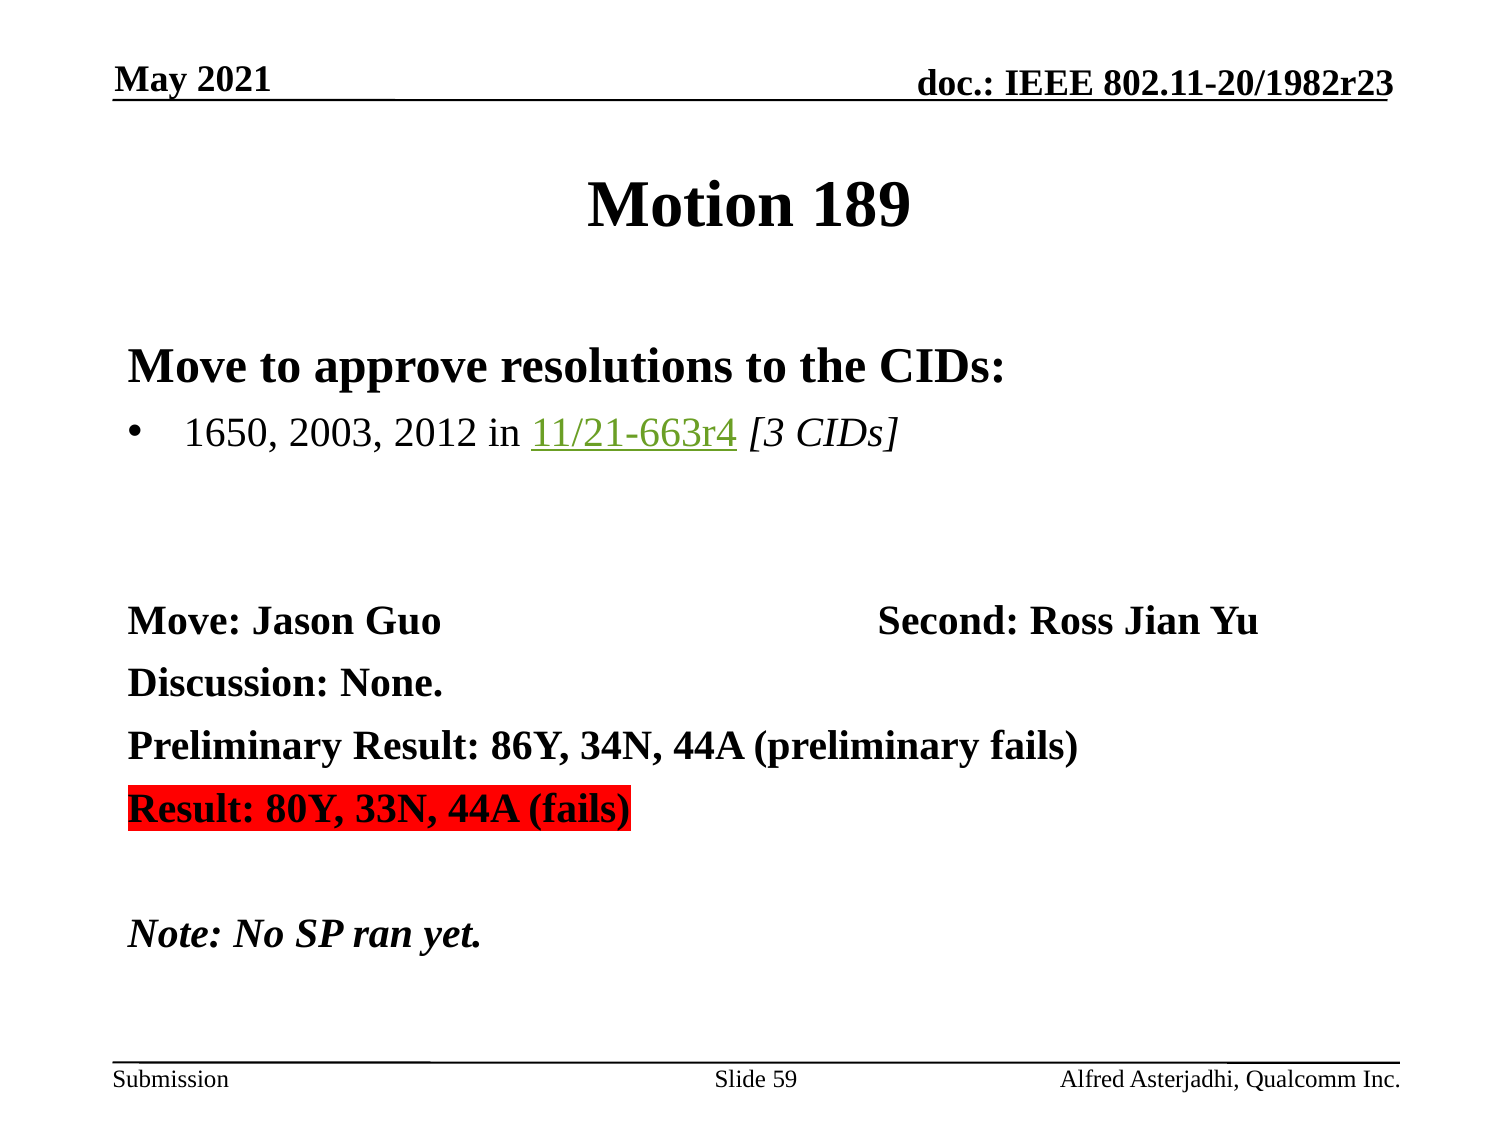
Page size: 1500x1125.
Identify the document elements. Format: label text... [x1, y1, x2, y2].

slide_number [114, 54, 423, 100]
footer Alfred Asterjadhi, Qualcomm Inc. [878, 1061, 1402, 1093]
slide_number Slide 59 [712, 1061, 800, 1123]
list Move to approve resolutions to the CIDs: 1650, 2003, 2012 in 11/21-663r4 [3 CIDs] Move: Jason Guo Second: Ross Jian Yu Discussion: None. Preliminary Result: 86Y, 34N, 44A (preliminary fails) Result: 80Y, 33N, 44A (fails) Note: No SP ran yet. [112, 324, 1388, 1000]
title Motion 189 [112, 112, 1388, 288]
